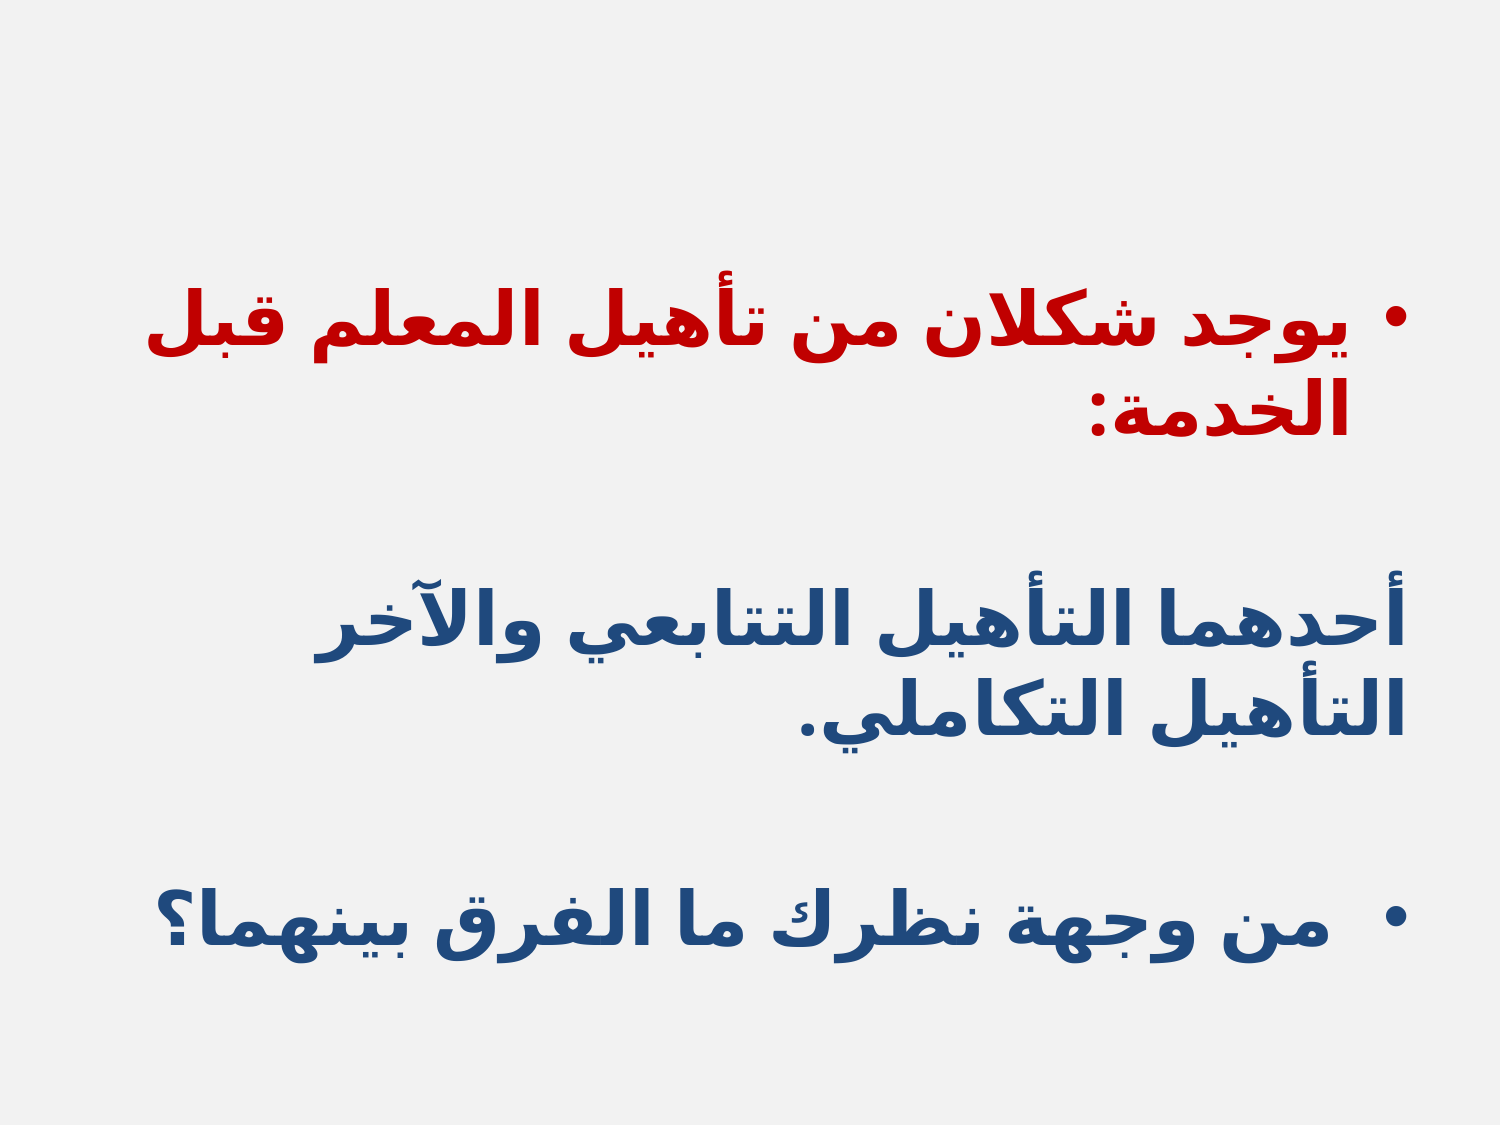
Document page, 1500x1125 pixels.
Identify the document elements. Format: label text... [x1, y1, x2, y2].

list يوجد شكلان من تأهيل المعلم قبل الخدمة: أحدهما التأهيل التتابعي والآخر التأهيل التكاملي. من وجهة نظرك ما الفرق بينهما؟ [75, 262, 1425, 1005]
